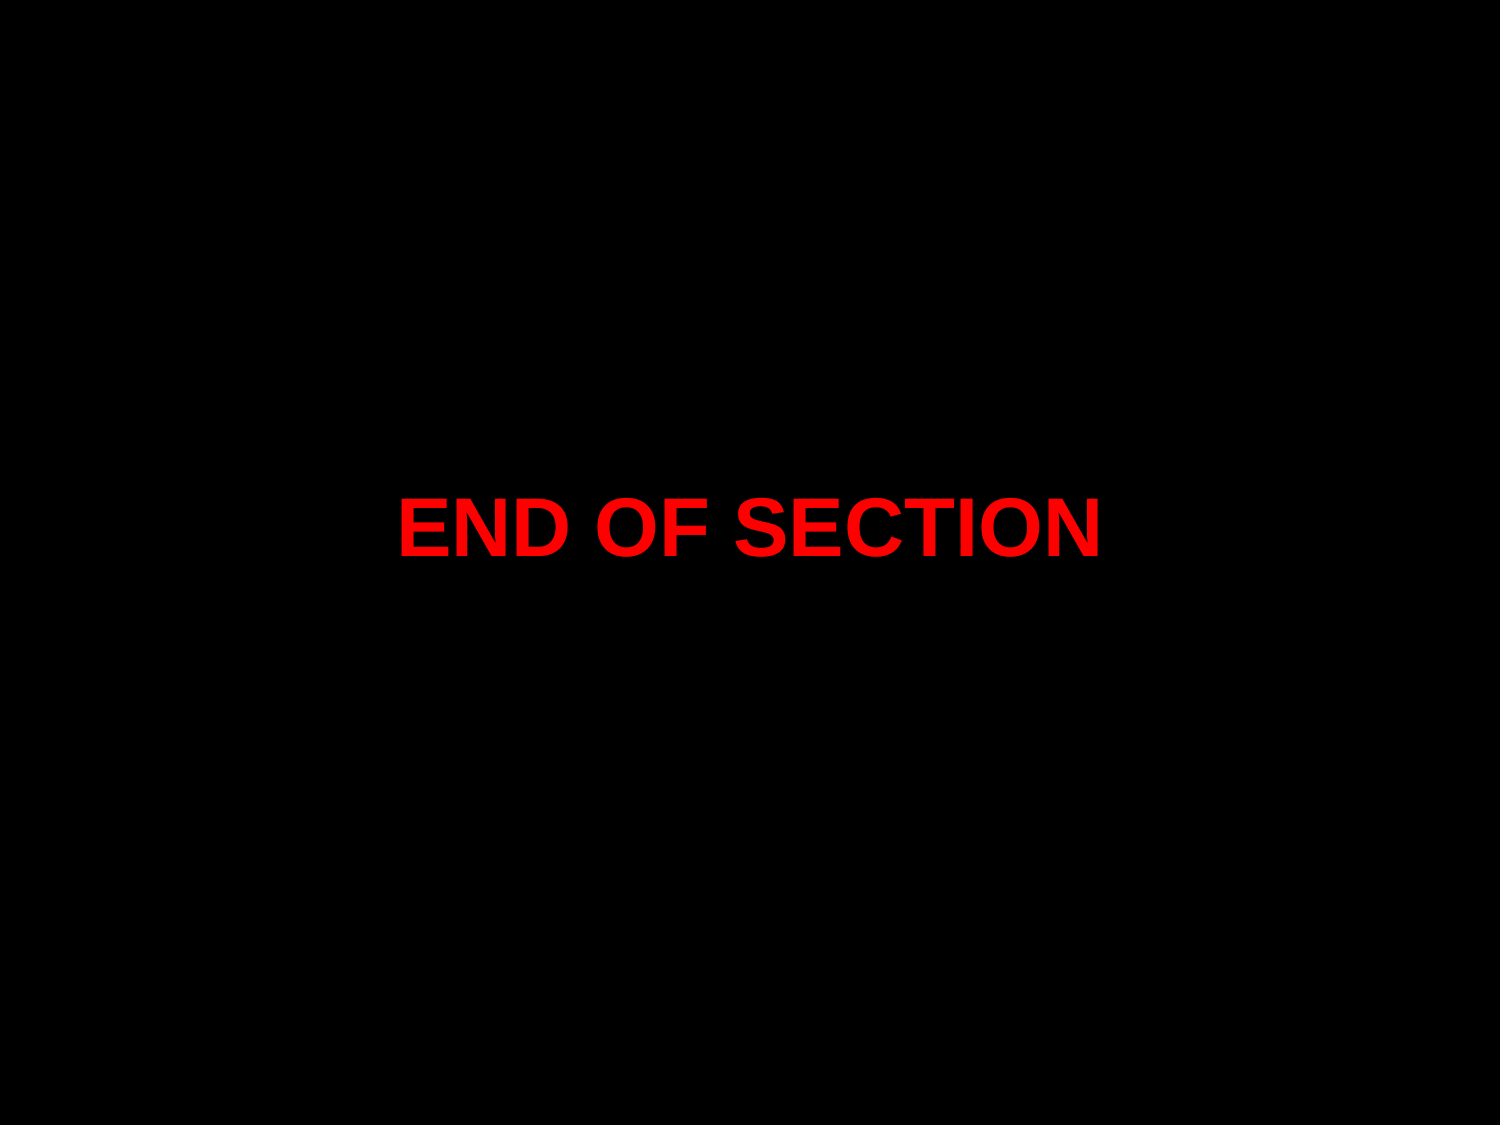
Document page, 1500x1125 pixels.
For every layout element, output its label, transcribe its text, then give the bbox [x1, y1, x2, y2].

title END OF SECTION [0, 479, 1500, 580]
